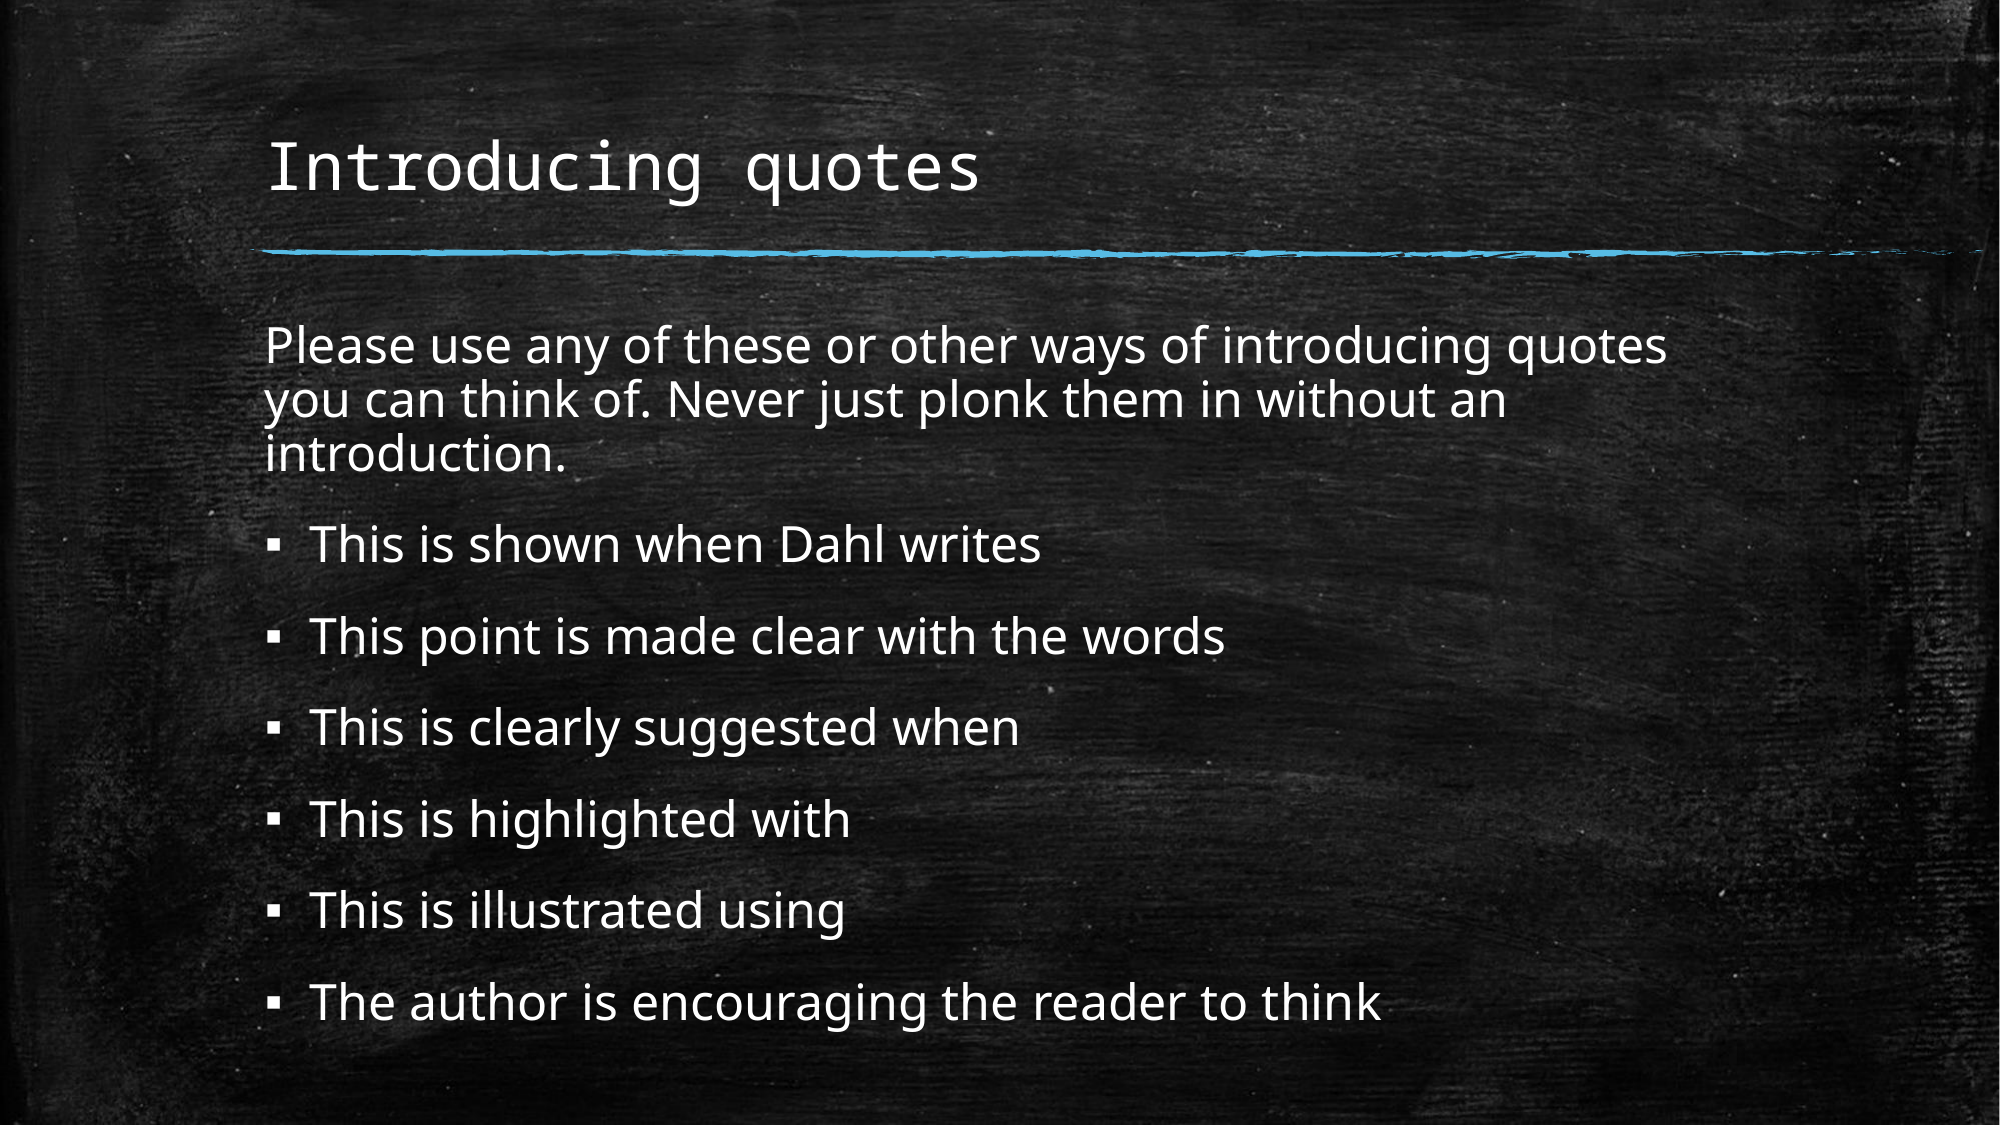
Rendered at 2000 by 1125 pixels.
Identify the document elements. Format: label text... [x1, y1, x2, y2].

list Please use any of these or other ways of introducing quotes you can think of. Never just plonk them in without an introduction. This is shown when Dahl writes This point is made clear with the words This is clearly suggested when This is highlighted with This is illustrated using The author is encouraging the reader to think [249, 312, 1750, 1013]
title Introducing quotes [249, 45, 1750, 213]
picture [0, 0, 2000, 1125]
